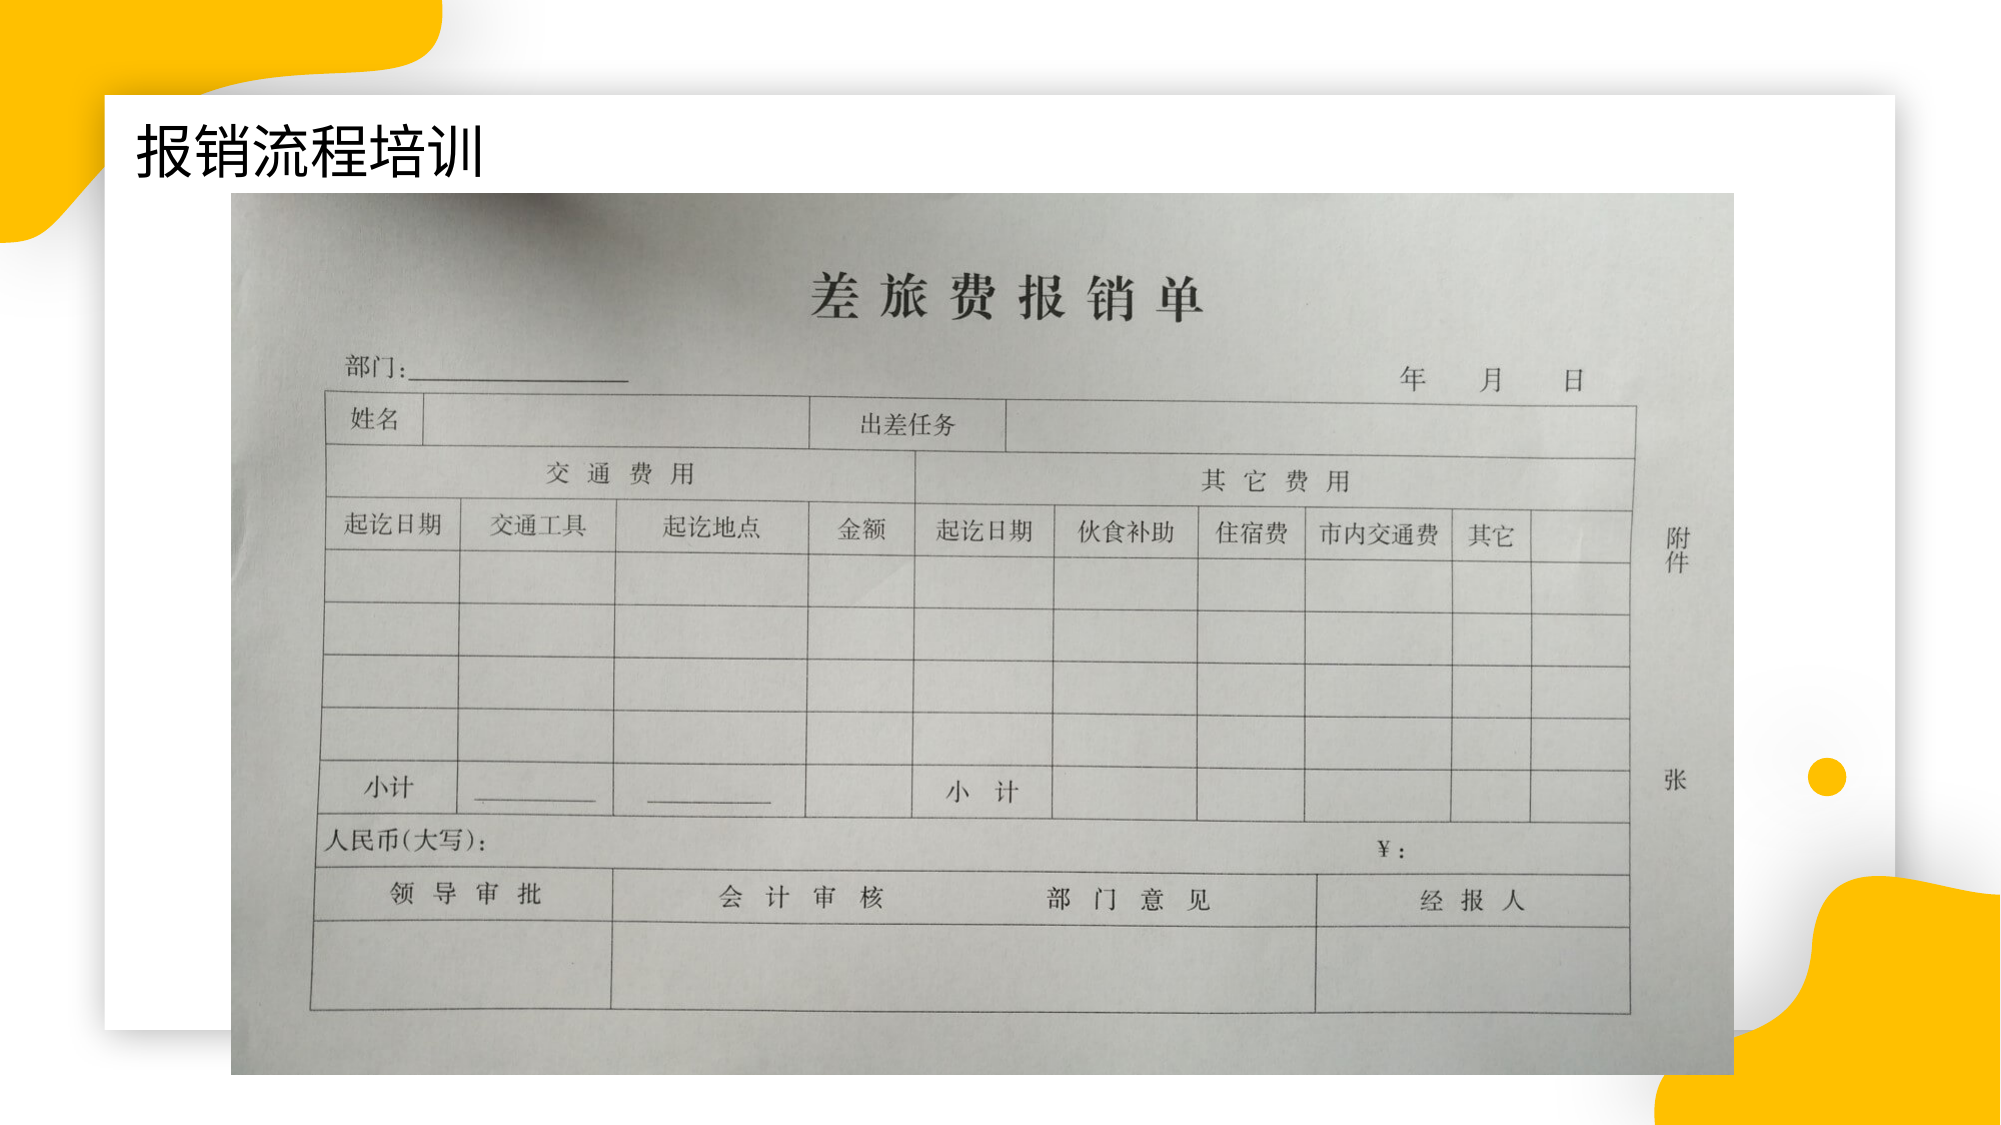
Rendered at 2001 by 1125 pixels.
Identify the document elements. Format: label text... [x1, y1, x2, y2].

picture [231, 193, 1734, 1075]
text_box 报销流程培训 [120, 107, 958, 193]
